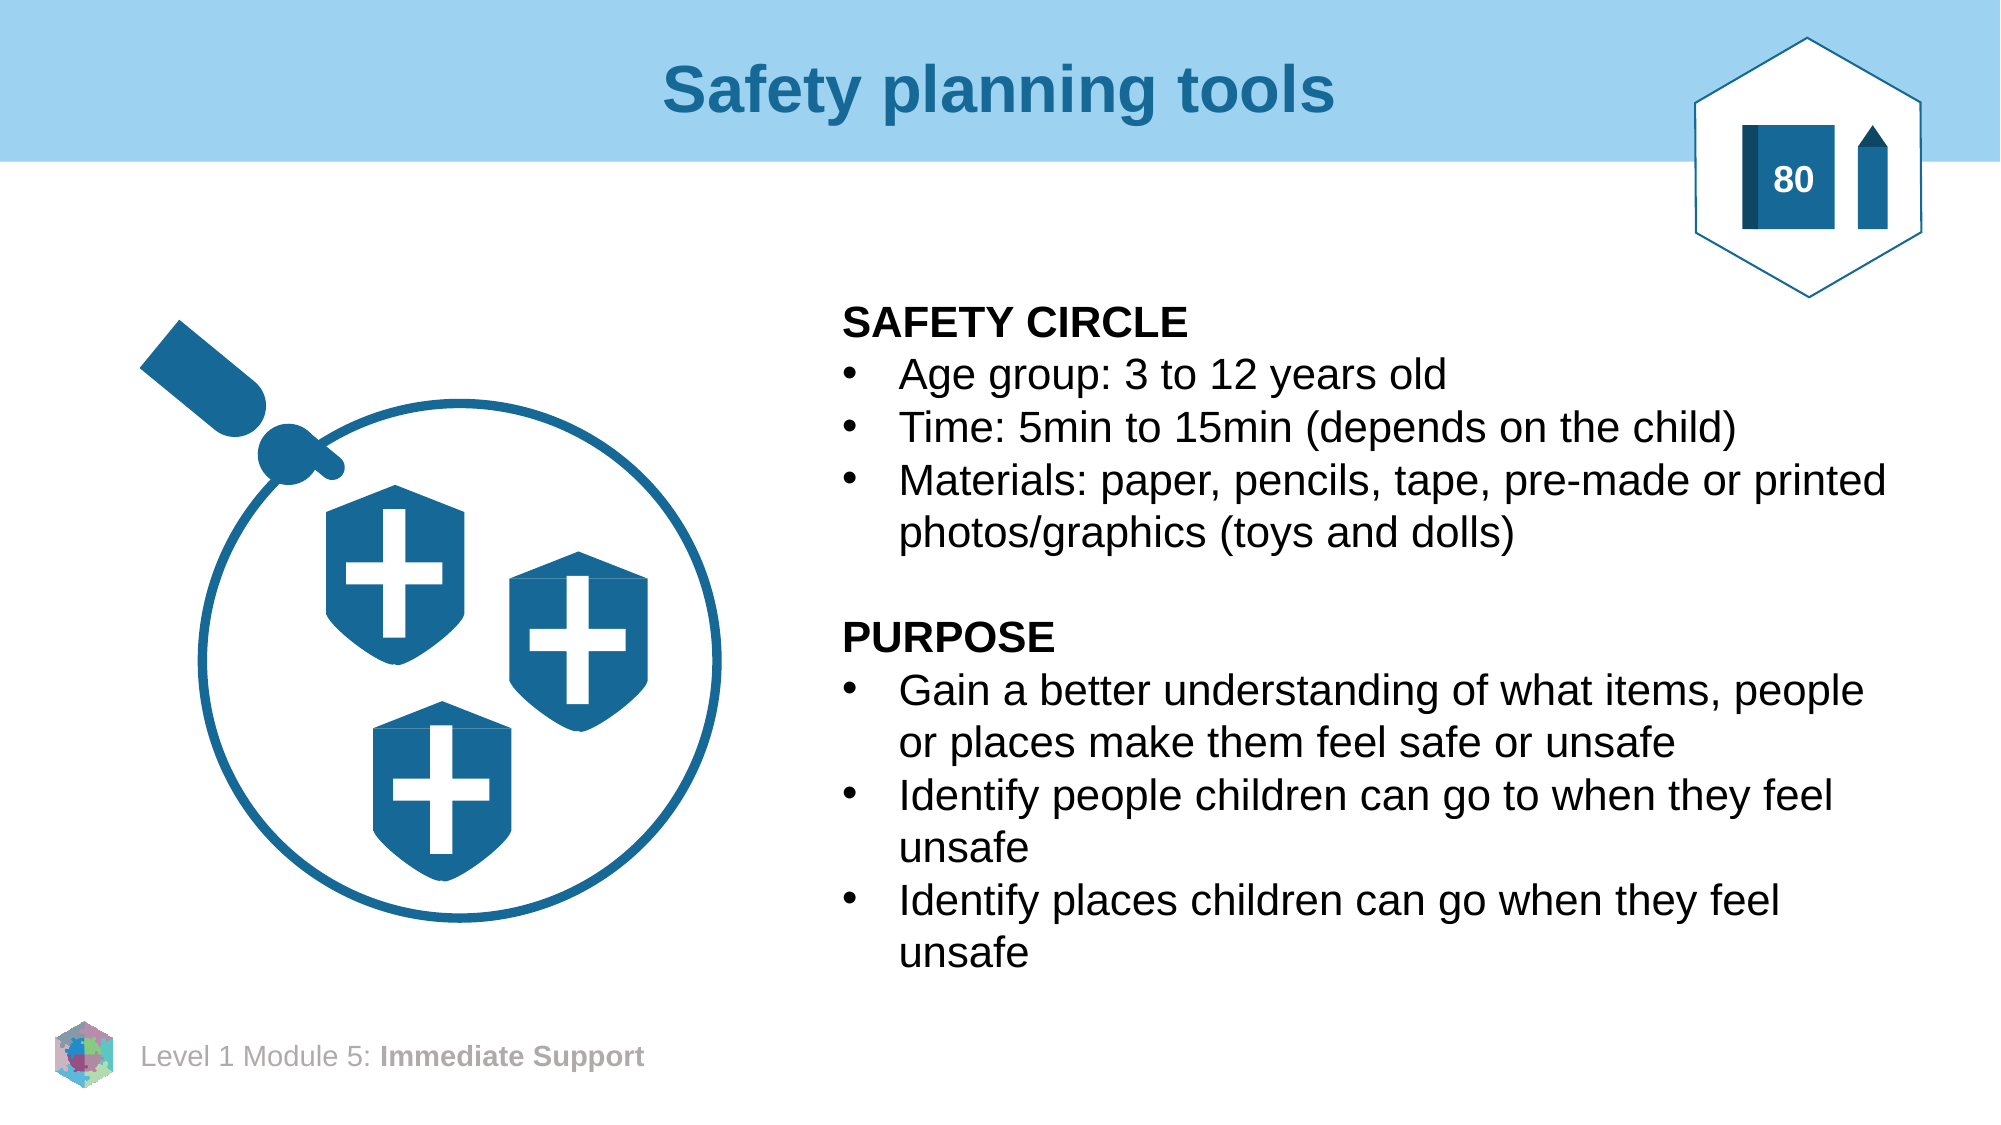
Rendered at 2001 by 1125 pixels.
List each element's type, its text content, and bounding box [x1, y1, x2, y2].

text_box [326, 484, 465, 661]
picture [55, 1021, 113, 1088]
title Safety planning tools [137, 19, 1863, 163]
text_box [201, 402, 719, 920]
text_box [134, 371, 358, 465]
text_box SAFETY CIRCLE Age group: 3 to 12 years old Time: 5min to 15min (depends on the child) Materials: paper, pencils, tape, pre-made or printed photos/graphics (toys and dolls) PURPOSE Gain a better understanding of what items, people or places make them feel safe or unsafe Identify people children can go to when they feel unsafe Identify places children can go when they feel unsafe [827, 286, 1921, 984]
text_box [1677, 55, 1939, 280]
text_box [373, 701, 512, 877]
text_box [509, 551, 648, 728]
